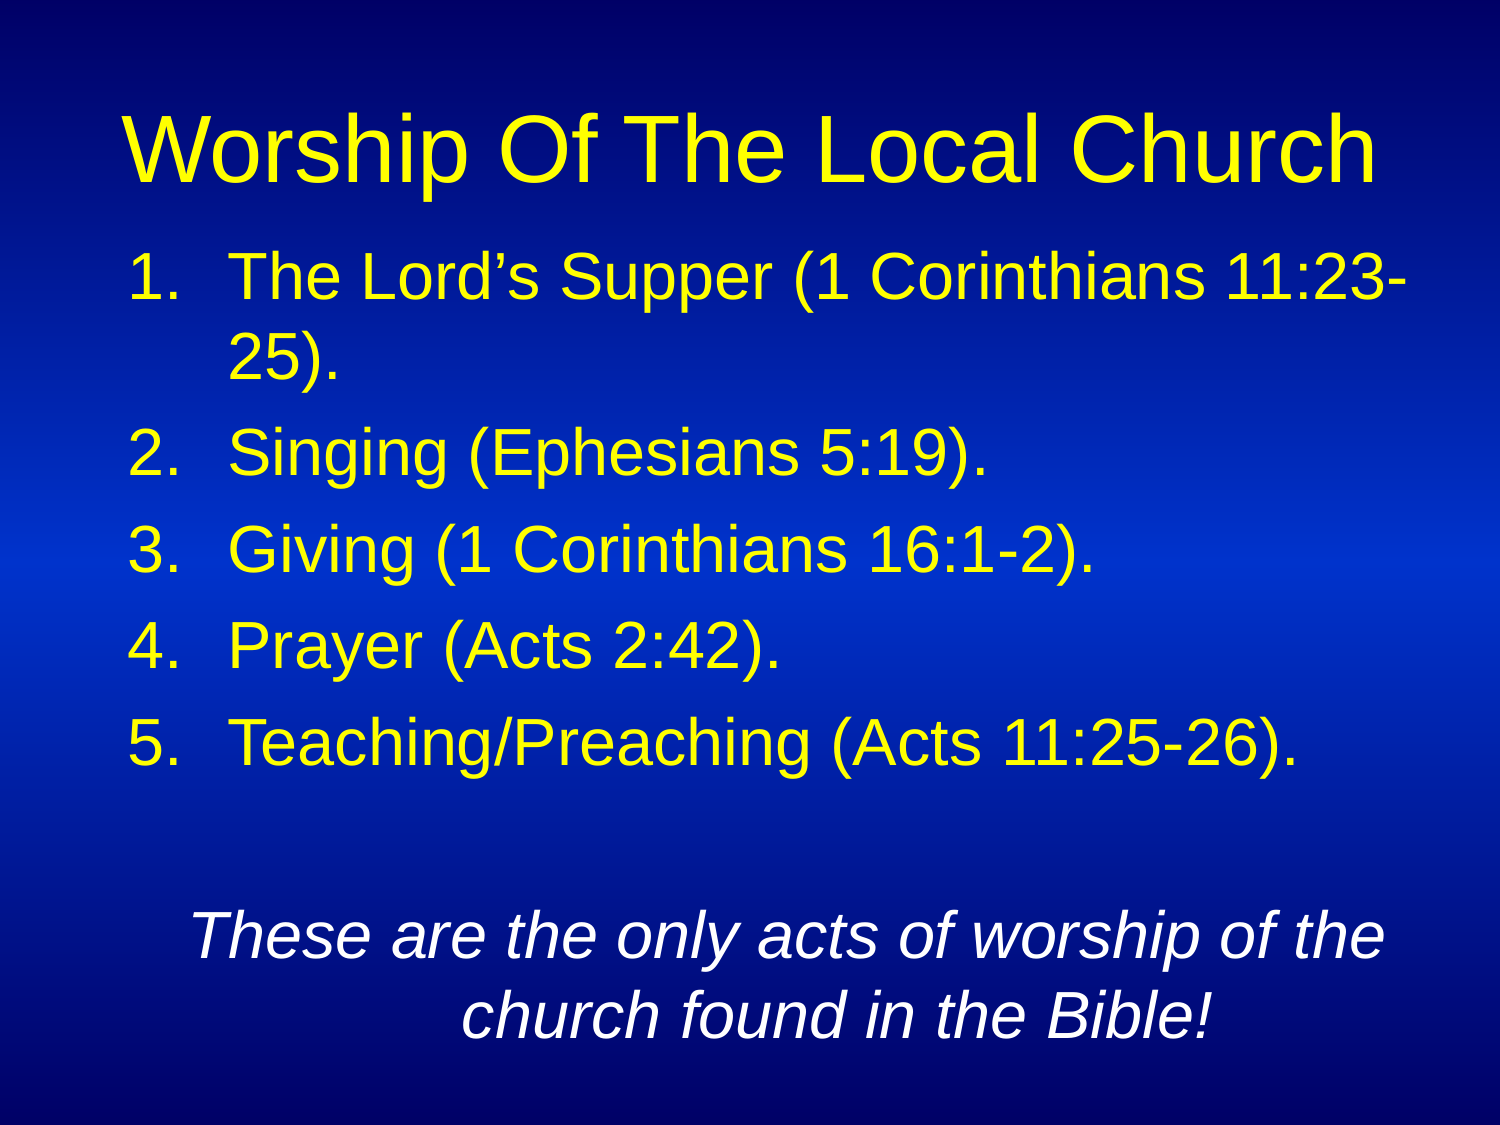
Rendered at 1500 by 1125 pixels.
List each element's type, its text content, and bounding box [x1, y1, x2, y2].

list The Lord’s Supper (1 Corinthians 11:23-25). Singing (Ephesians 5:19). Giving (1 Corinthians 16:1-2). Prayer (Acts 2:42). Teaching/Preaching (Acts 11:25-26). These are the only acts of worship of the church found in the Bible! [112, 224, 1463, 1125]
title Worship Of The Local Church [37, 50, 1463, 238]
